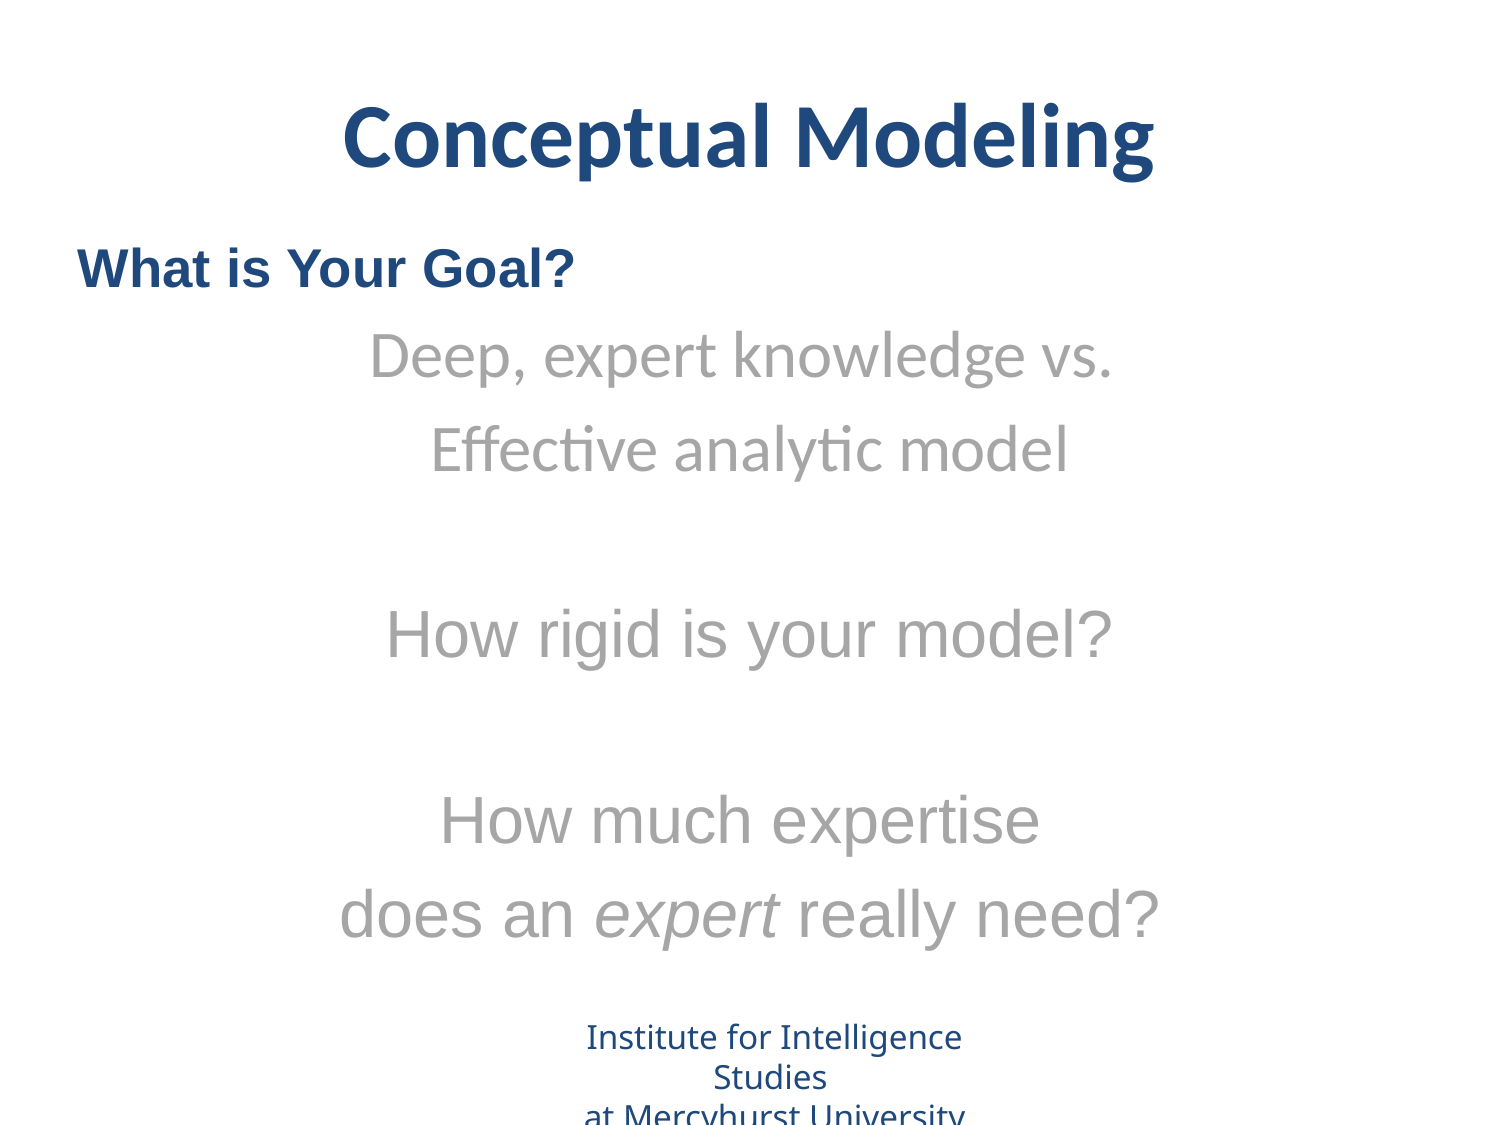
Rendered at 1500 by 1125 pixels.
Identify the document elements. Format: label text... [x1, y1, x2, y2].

title Conceptual Modeling [112, 37, 1388, 224]
footer Institute for Intelligence Studies at Mercyhurst University [512, 1050, 1038, 1103]
subtitle What is Your Goal? Deep, expert knowledge vs. Effective analytic model How rigid is your model? How much expertise does an expert really need? [62, 224, 1438, 963]
